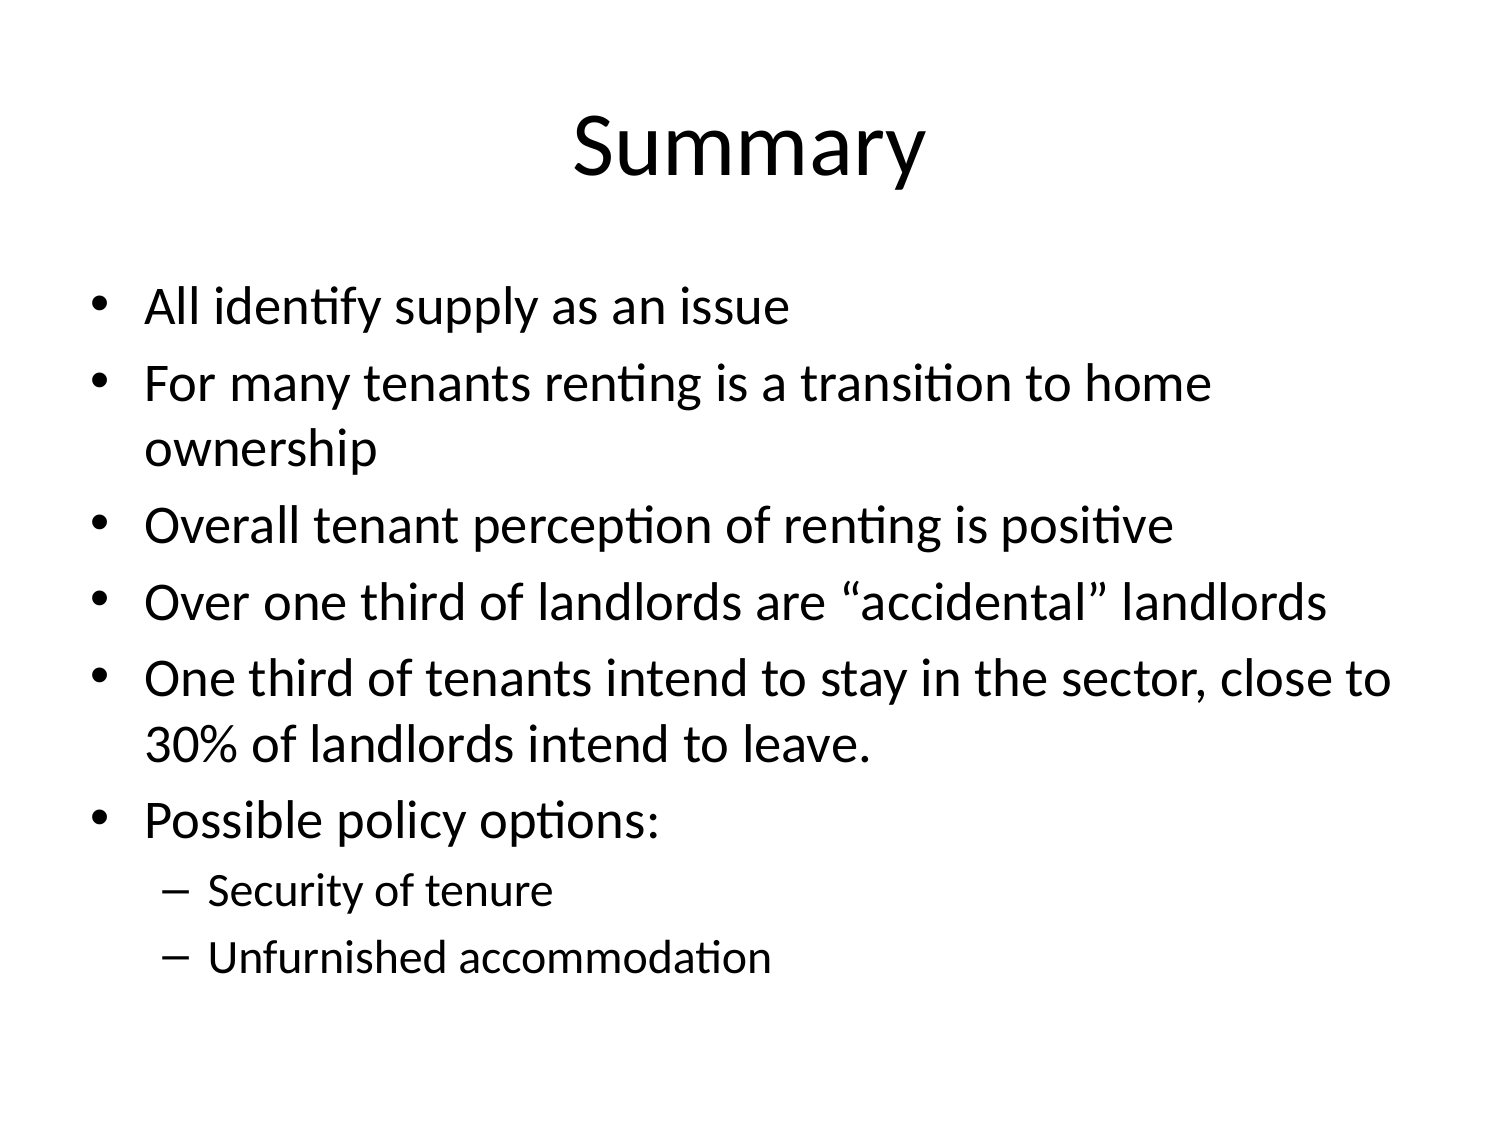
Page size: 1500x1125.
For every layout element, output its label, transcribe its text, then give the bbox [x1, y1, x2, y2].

list All identify supply as an issue For many tenants renting is a transition to home ownership Overall tenant perception of renting is positive Over one third of landlords are “accidental” landlords One third of tenants intend to stay in the sector, close to 30% of landlords intend to leave. Possible policy options: Security of tenure Unfurnished accommodation [75, 262, 1425, 1005]
title Summary [75, 45, 1425, 233]
